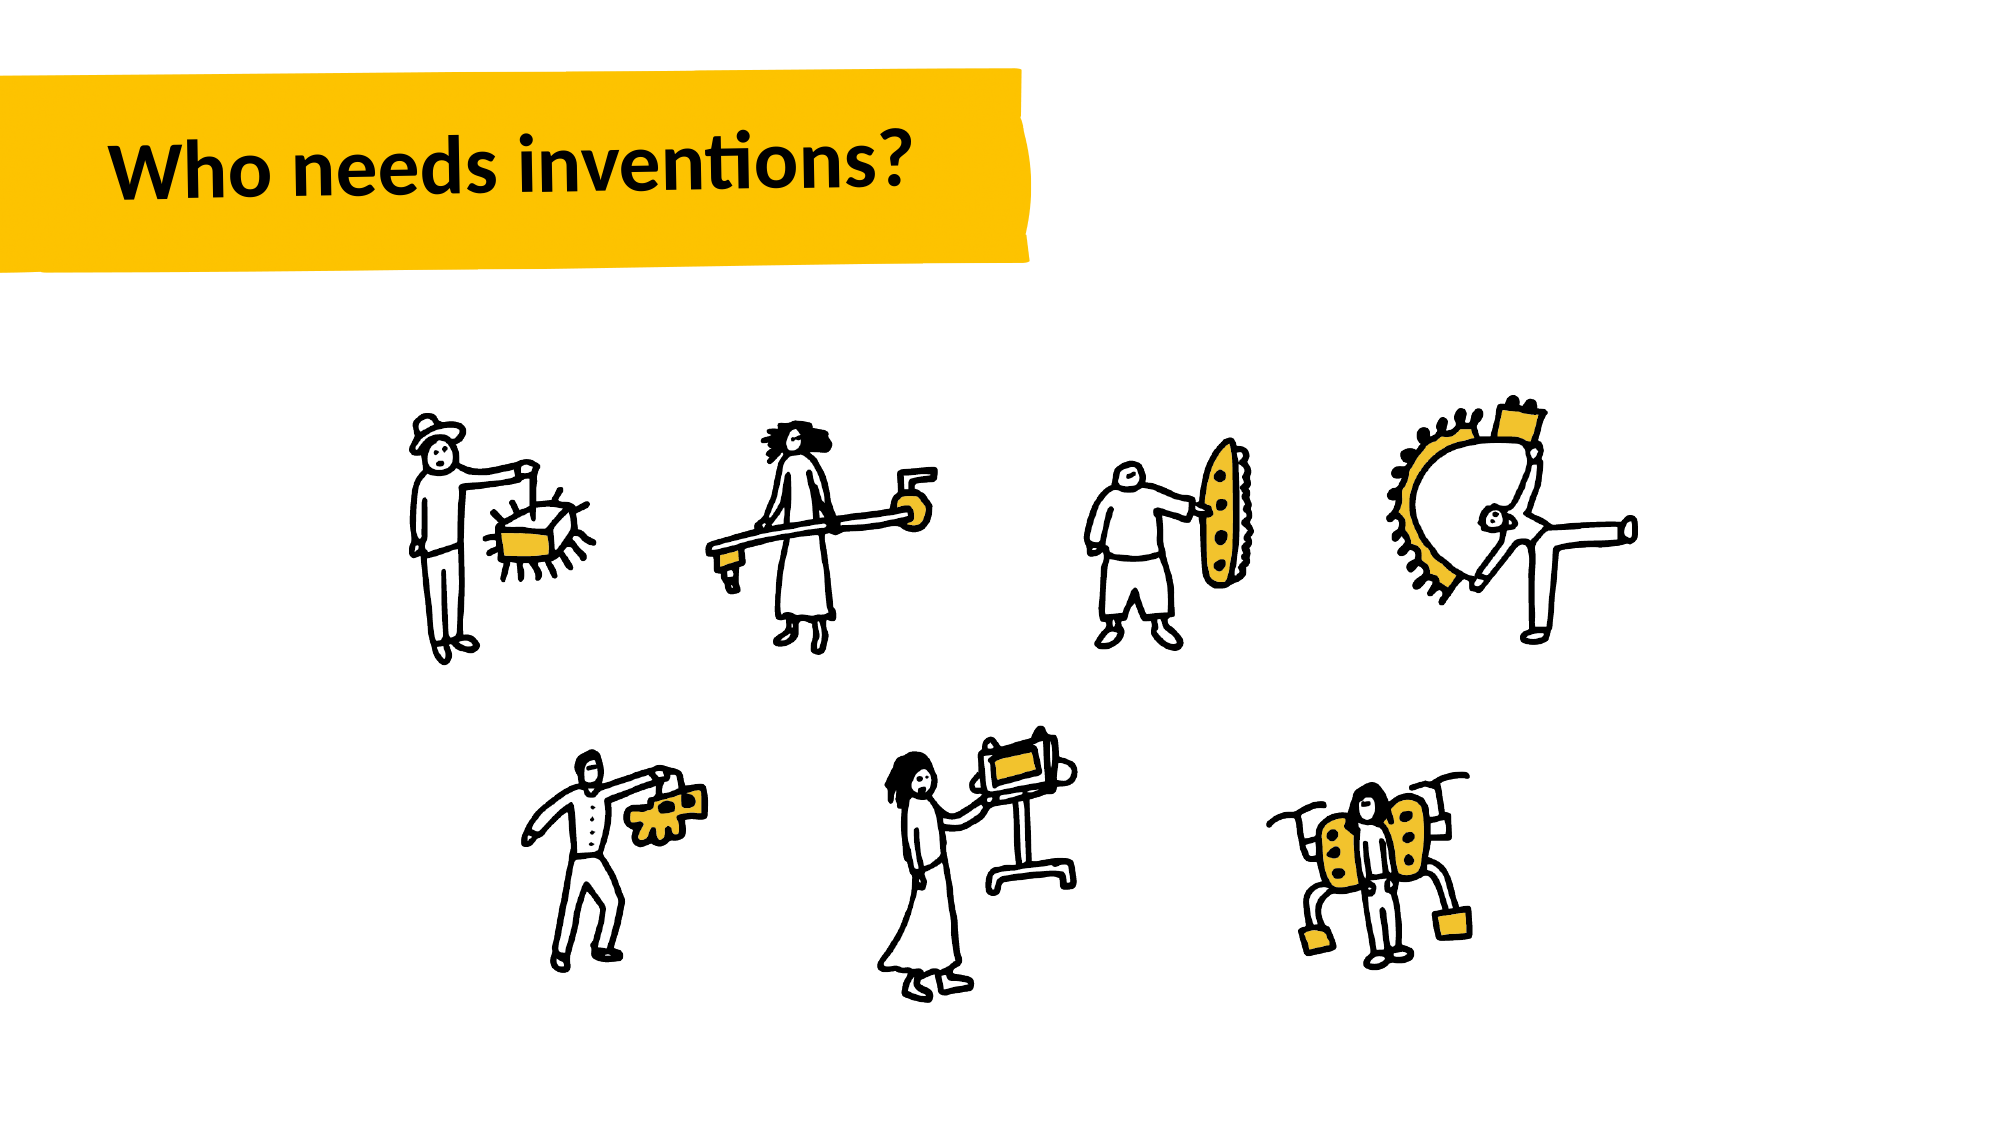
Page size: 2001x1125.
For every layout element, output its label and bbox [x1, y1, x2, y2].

picture [409, 395, 1638, 1003]
picture [0, 60, 1039, 277]
